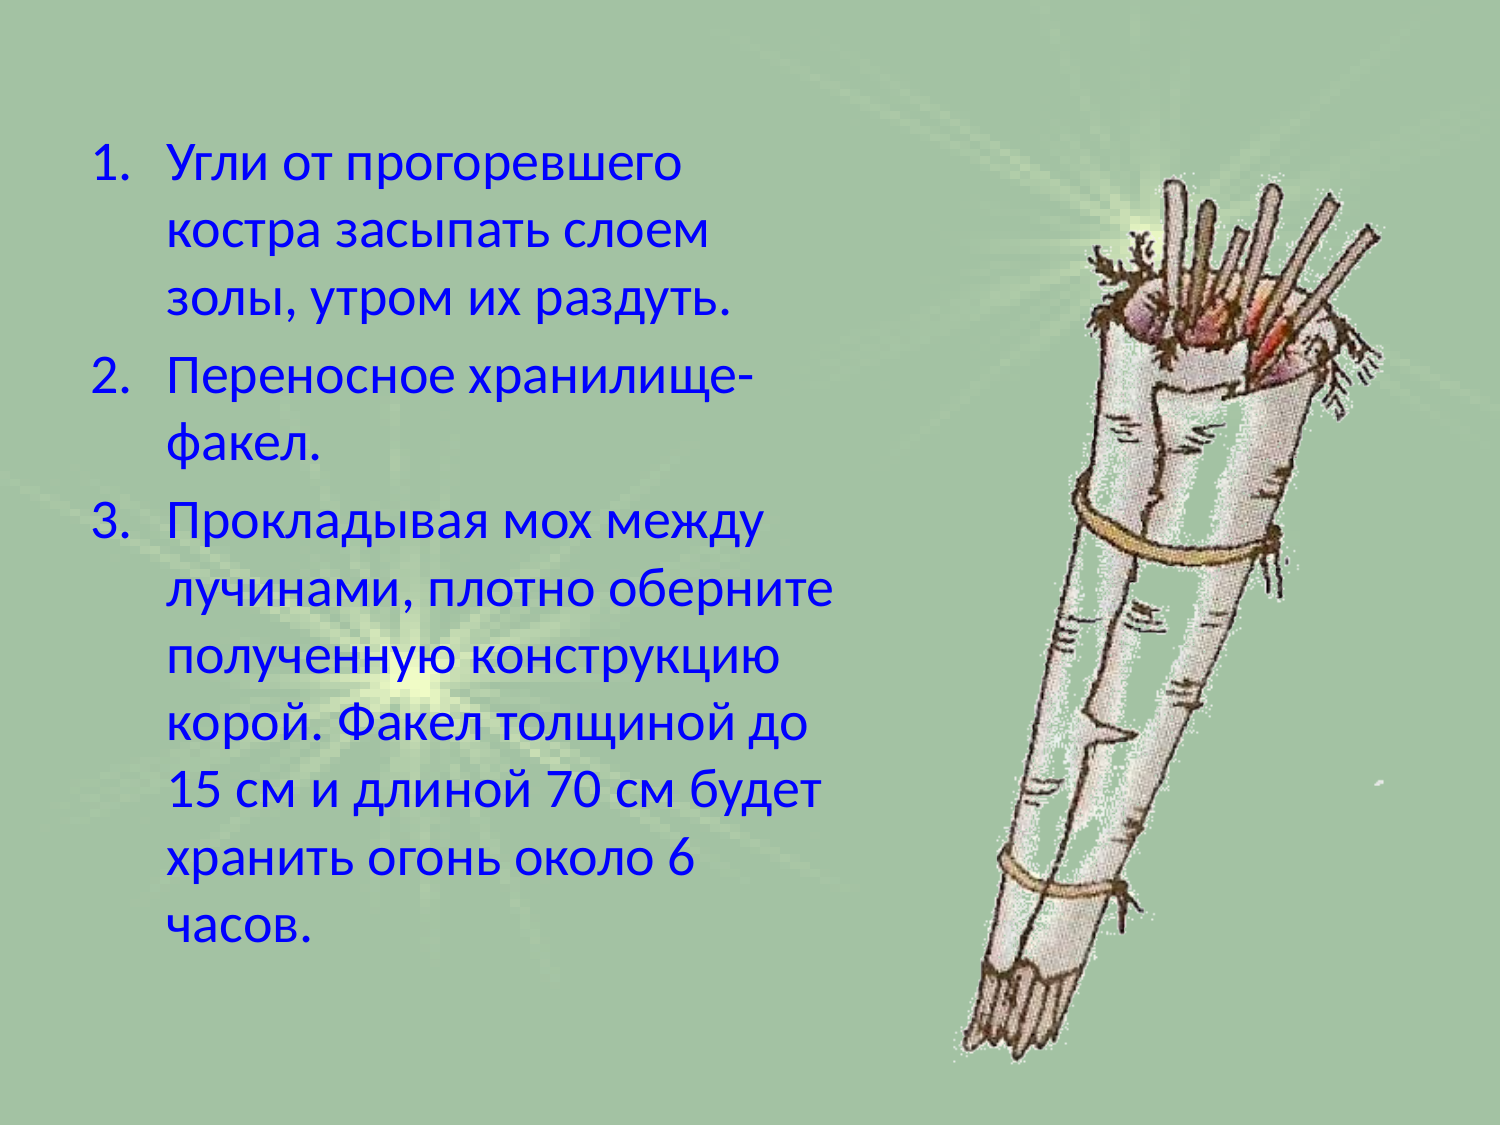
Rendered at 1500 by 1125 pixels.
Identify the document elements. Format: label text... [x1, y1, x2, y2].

picture [0, 0, 1500, 1125]
list Угли от прогоревшего костра засыпать слоем золы, утром их раздуть. Переносное хранилище- факел. Прокладывая мох между лучинами, плотно оберните полученную конструкцию корой. Факел толщиной до 15 см и длиной 70 см будет хранить огонь около 6 часов. [75, 117, 856, 1005]
